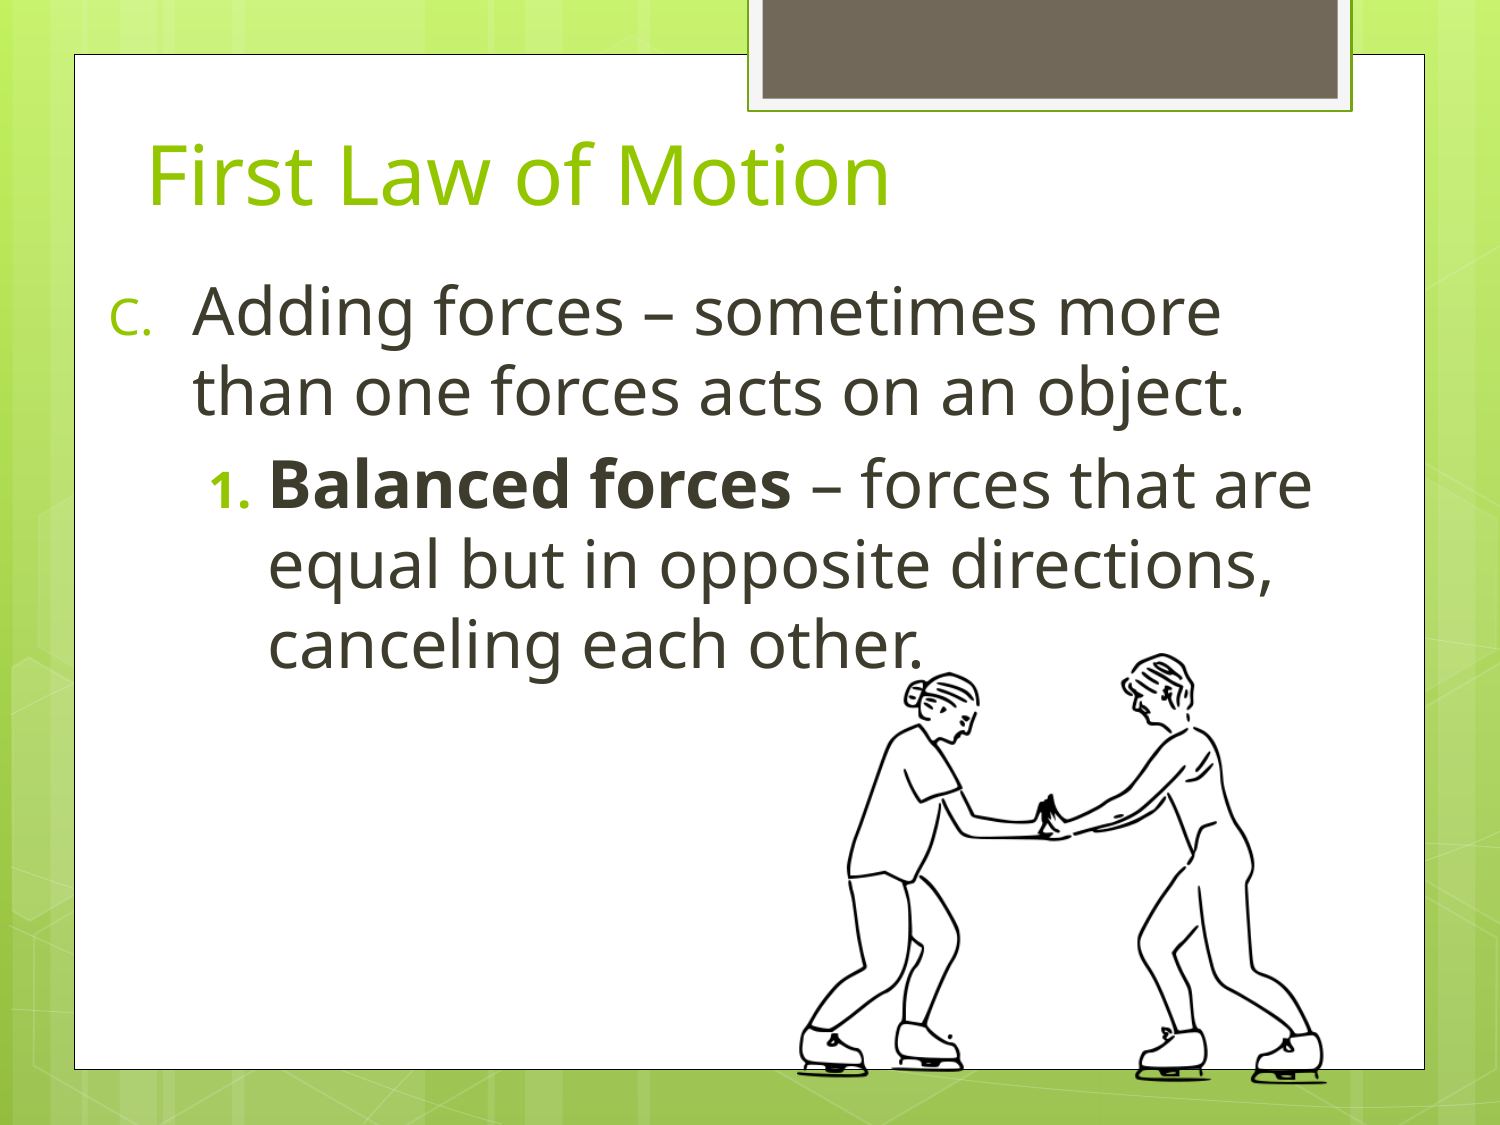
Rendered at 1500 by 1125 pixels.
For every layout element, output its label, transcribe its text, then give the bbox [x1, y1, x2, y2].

title First Law of Motion [130, 107, 1283, 230]
list Adding forces – sometimes more than one forces acts on an object. Balanced forces – forces that are equal but in opposite directions, canceling each other. [82, 261, 1385, 1036]
picture [797, 653, 1335, 1098]
